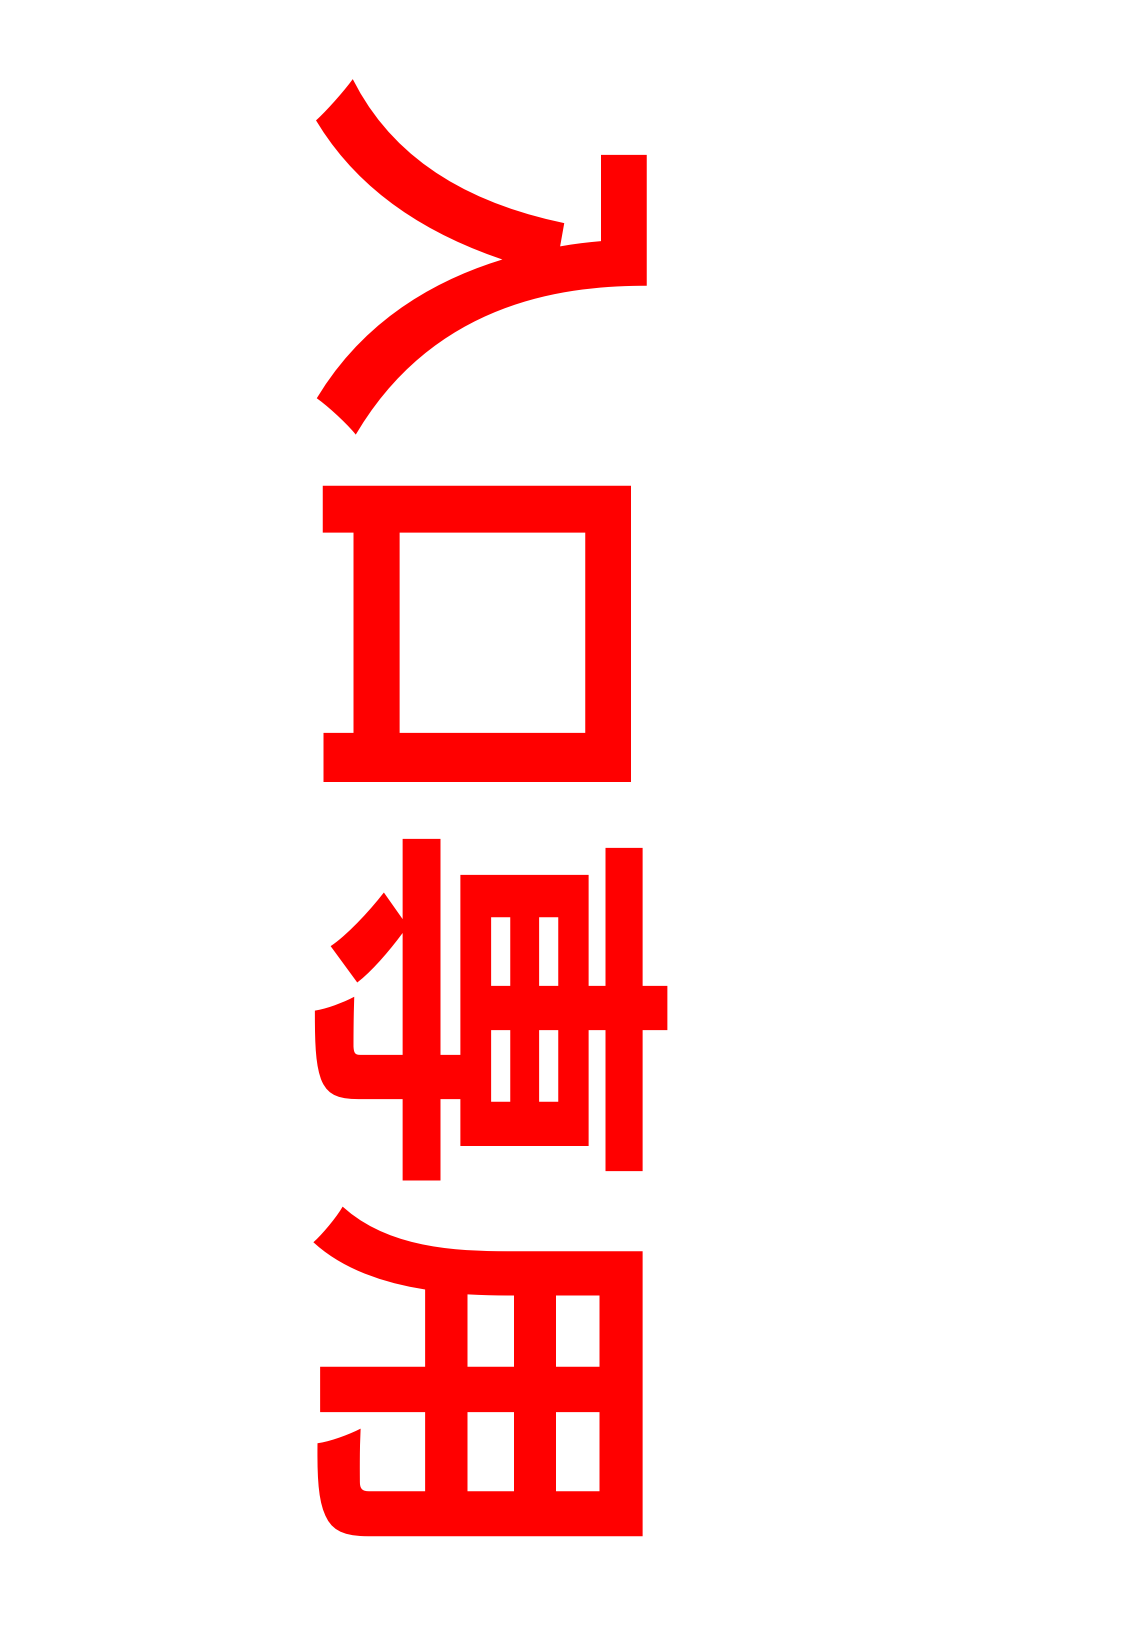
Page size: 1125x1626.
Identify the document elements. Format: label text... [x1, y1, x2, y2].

text_box 入口専用 [267, 29, 752, 1614]
